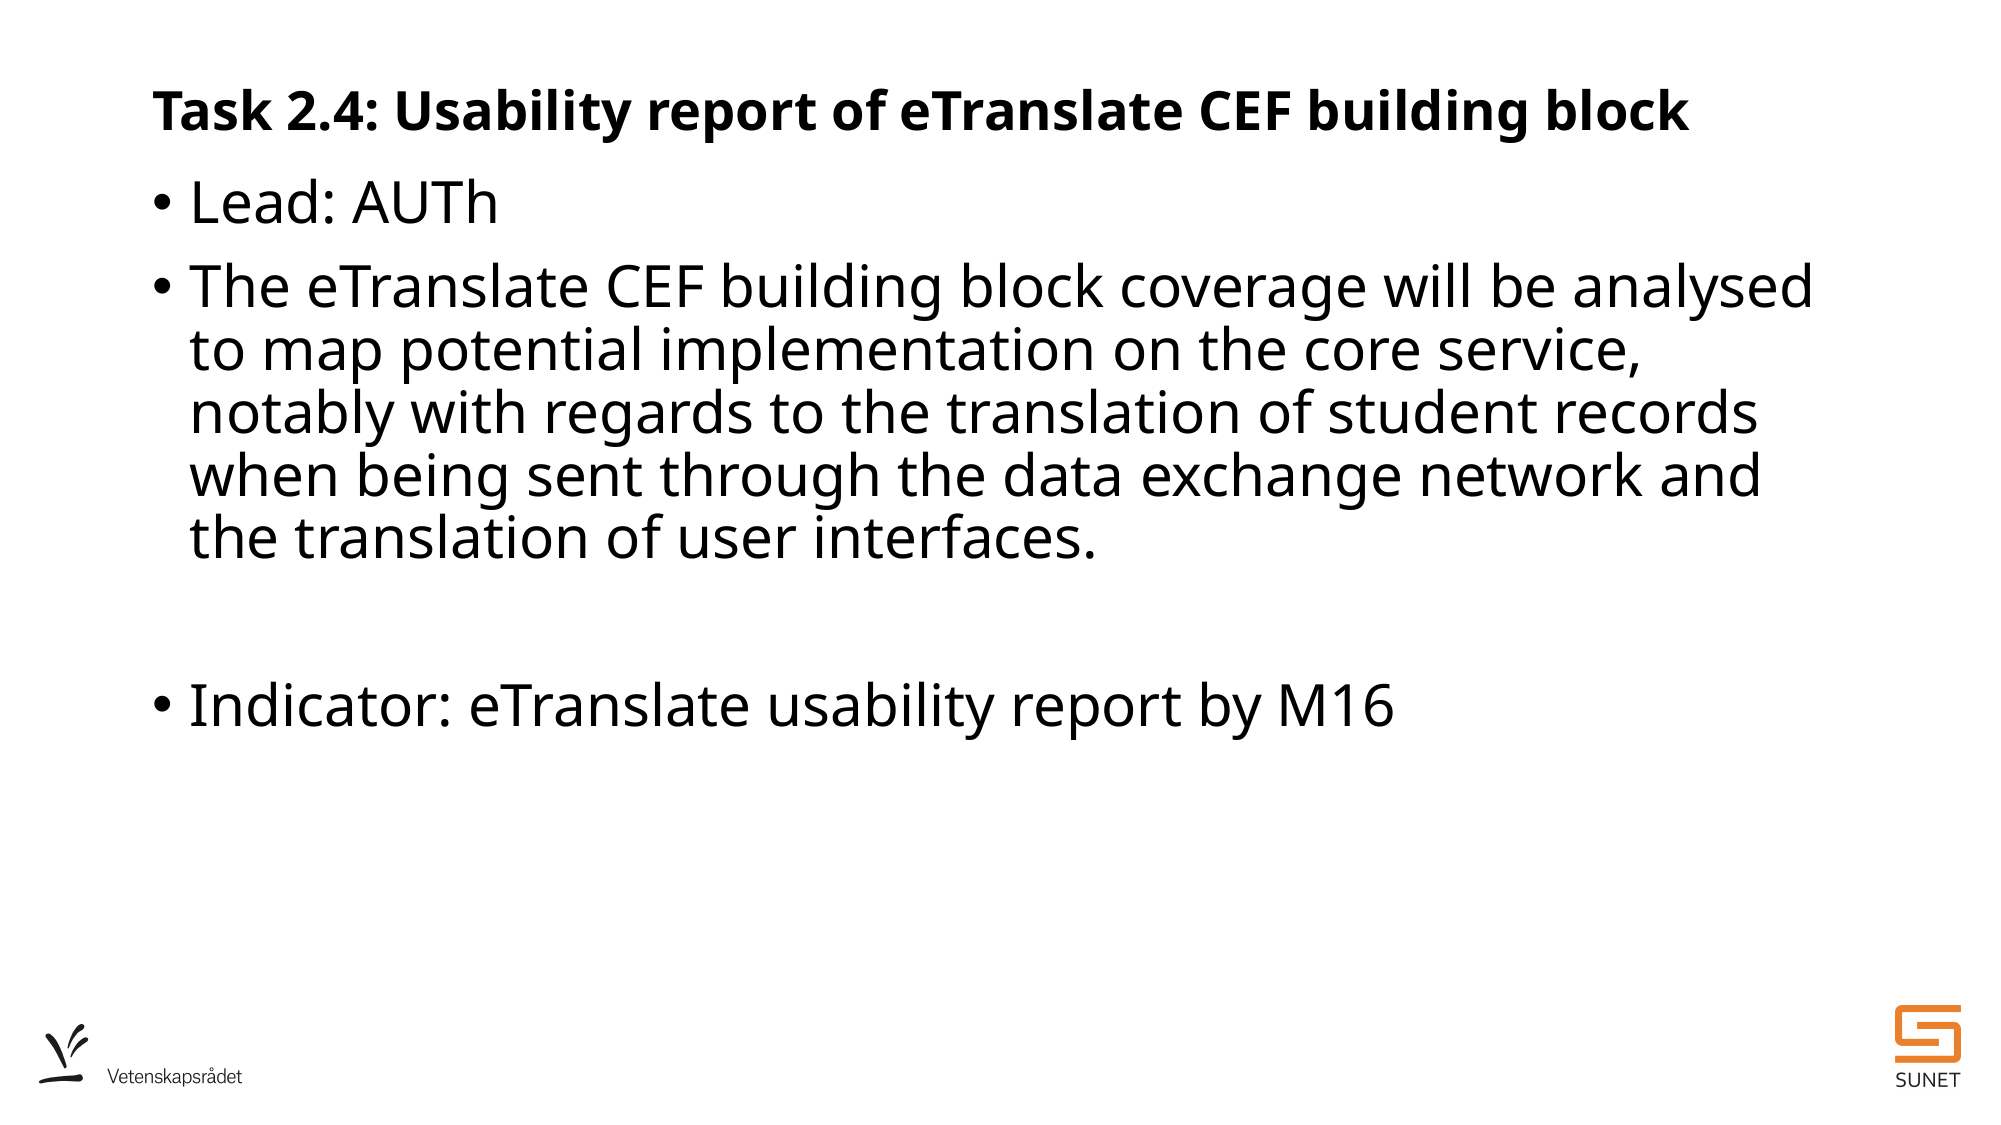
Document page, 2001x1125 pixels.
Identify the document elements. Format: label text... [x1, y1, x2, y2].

title Task 2.4: Usability report of eTranslate CEF building block [137, 59, 1863, 166]
picture [39, 1024, 242, 1087]
picture [1895, 1005, 1961, 1092]
list Lead: AUTh The eTranslate CEF building block coverage will be analysed to map potential implementation on the core service, notably with regards to the translation of student records when being sent through the data exchange network and the translation of user interfaces. Indicator: eTranslate usability report by M16 [137, 166, 1863, 1014]
